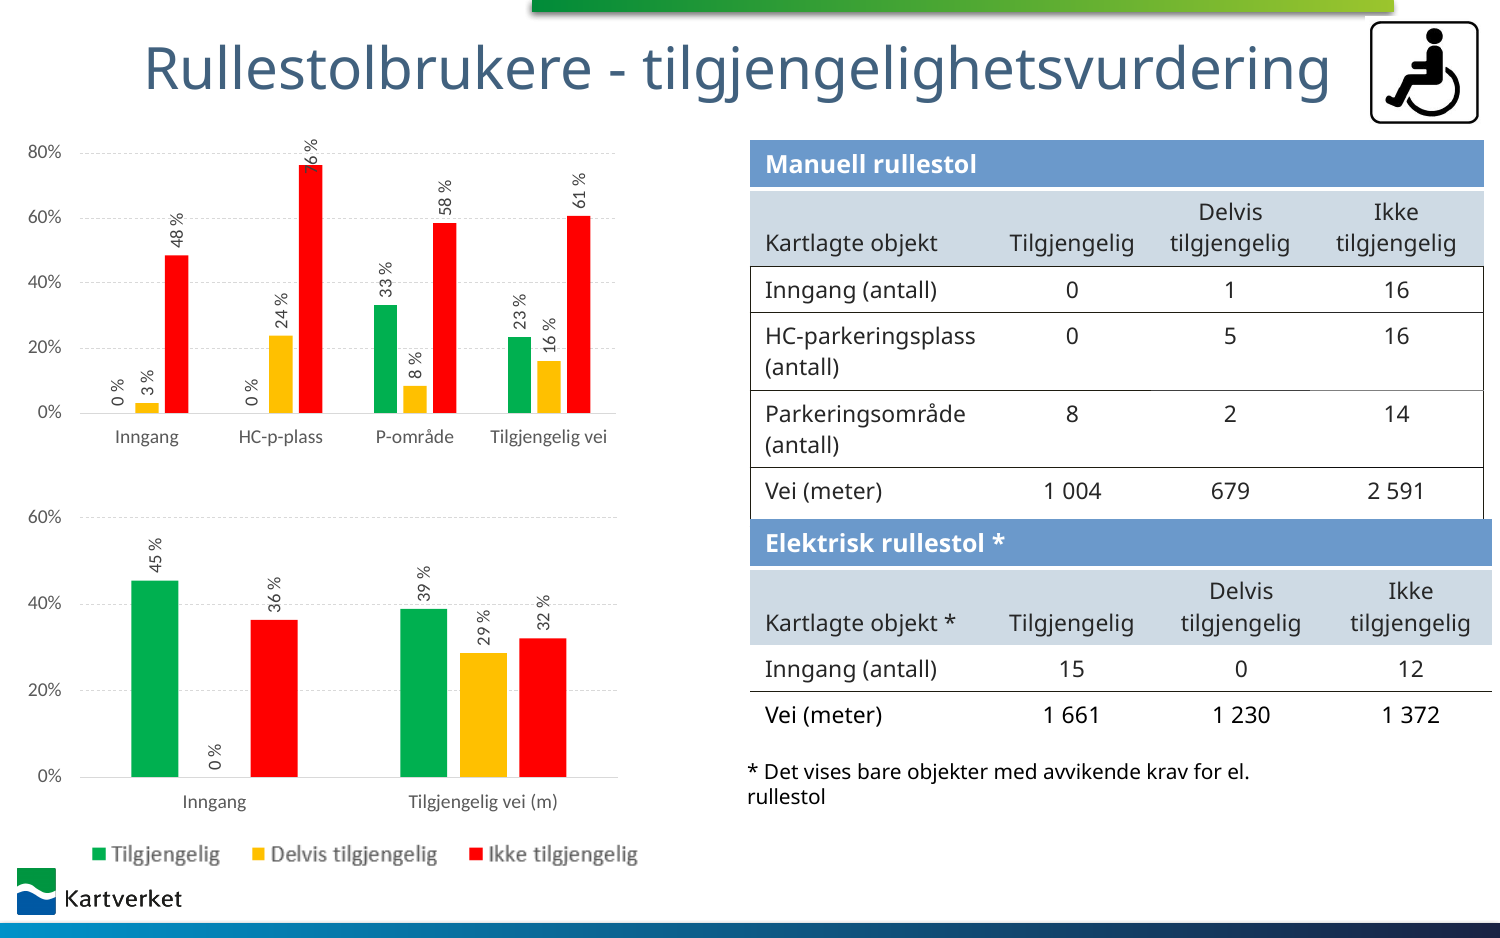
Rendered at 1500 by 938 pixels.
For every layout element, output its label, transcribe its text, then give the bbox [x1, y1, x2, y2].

table_cell 16 [1310, 313, 1483, 390]
table_cell Ikke tilgjengelig [1330, 570, 1492, 645]
table_cell 15 [991, 645, 1153, 691]
table_cell 14 [1310, 391, 1483, 467]
table_cell 0 [994, 313, 1151, 390]
text_box * Det vises bare objekter med avvikende krav for el. rullestol [732, 751, 1317, 816]
table_cell 8 [994, 391, 1151, 467]
table_cell Tilgjengelig [991, 570, 1153, 645]
table_cell 2 591 [1310, 468, 1483, 519]
table_cell 1 [1151, 267, 1310, 312]
picture [20, 499, 630, 822]
picture [86, 838, 643, 870]
table_cell Vei (meter) [750, 692, 991, 738]
table_cell Ikke tilgjengelig [1310, 191, 1484, 266]
table_cell 0 [994, 267, 1151, 312]
table_cell Delvis tilgjengelig [1153, 570, 1330, 645]
table_cell 679 [1151, 468, 1310, 519]
picture [1365, 16, 1484, 129]
table_cell Vei (meter) [751, 468, 994, 519]
table_cell Kartlagte objekt [750, 191, 994, 266]
picture [20, 135, 629, 457]
table_cell 5 [1151, 313, 1310, 390]
table_cell 16 [1310, 267, 1483, 312]
table_cell HC-parkeringsplass (antall) [751, 313, 994, 390]
table_cell Delvis tilgjengelig [1151, 191, 1310, 266]
table_cell 1 372 [1330, 692, 1492, 738]
table_cell 2 [1151, 391, 1310, 467]
table_cell Tilgjengelig [994, 191, 1151, 266]
table_cell 12 [1330, 645, 1492, 691]
table_cell 1 004 [994, 468, 1151, 519]
table_cell 1 230 [1153, 692, 1330, 738]
table_cell Parkeringsområde (antall) [751, 391, 994, 467]
table_cell Inngang (antall) [750, 645, 991, 691]
table_cell Inngang (antall) [751, 267, 994, 312]
text_box Rullestolbrukere - tilgjengelighetsvurdering [39, 12, 1348, 109]
table_cell 1 661 [991, 692, 1153, 738]
table_cell Kartlagte objekt * [750, 570, 991, 645]
table_header Manuell rullestol [750, 140, 1484, 187]
table_header Elektrisk rullestol * [750, 519, 1492, 566]
table_cell 0 [1153, 645, 1330, 691]
